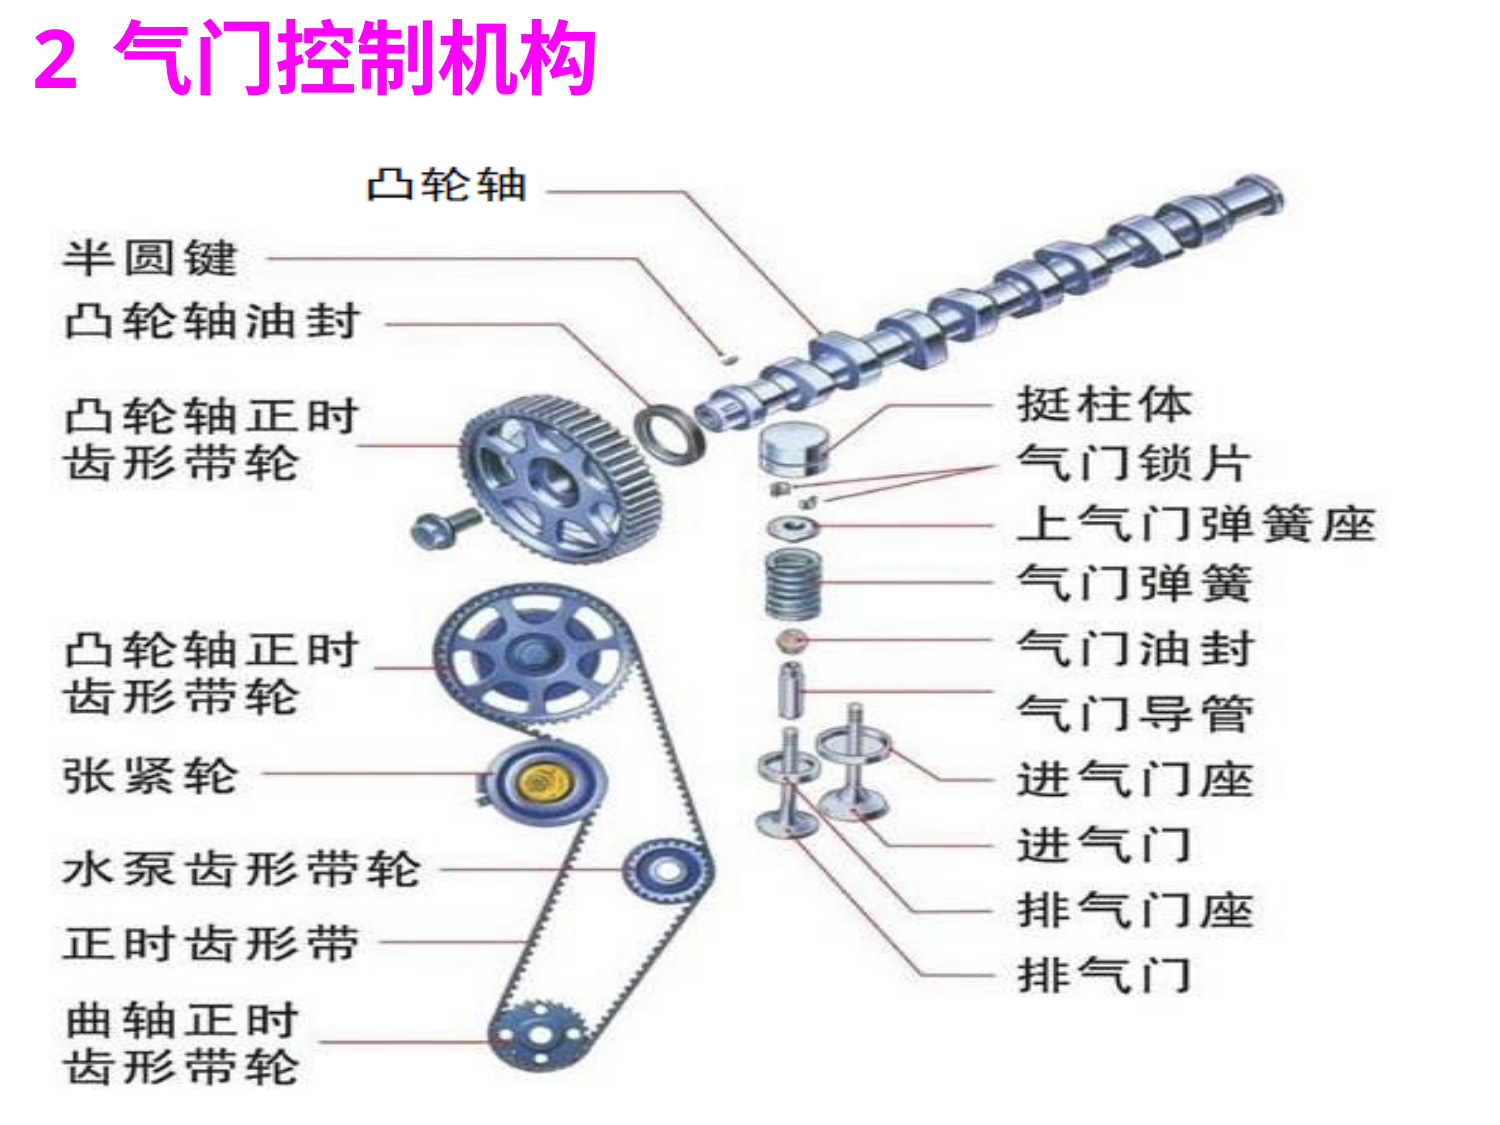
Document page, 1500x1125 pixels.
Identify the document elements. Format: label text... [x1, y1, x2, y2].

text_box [26, 132, 1403, 1125]
title 2 气门控制机构 [17, 0, 1485, 114]
